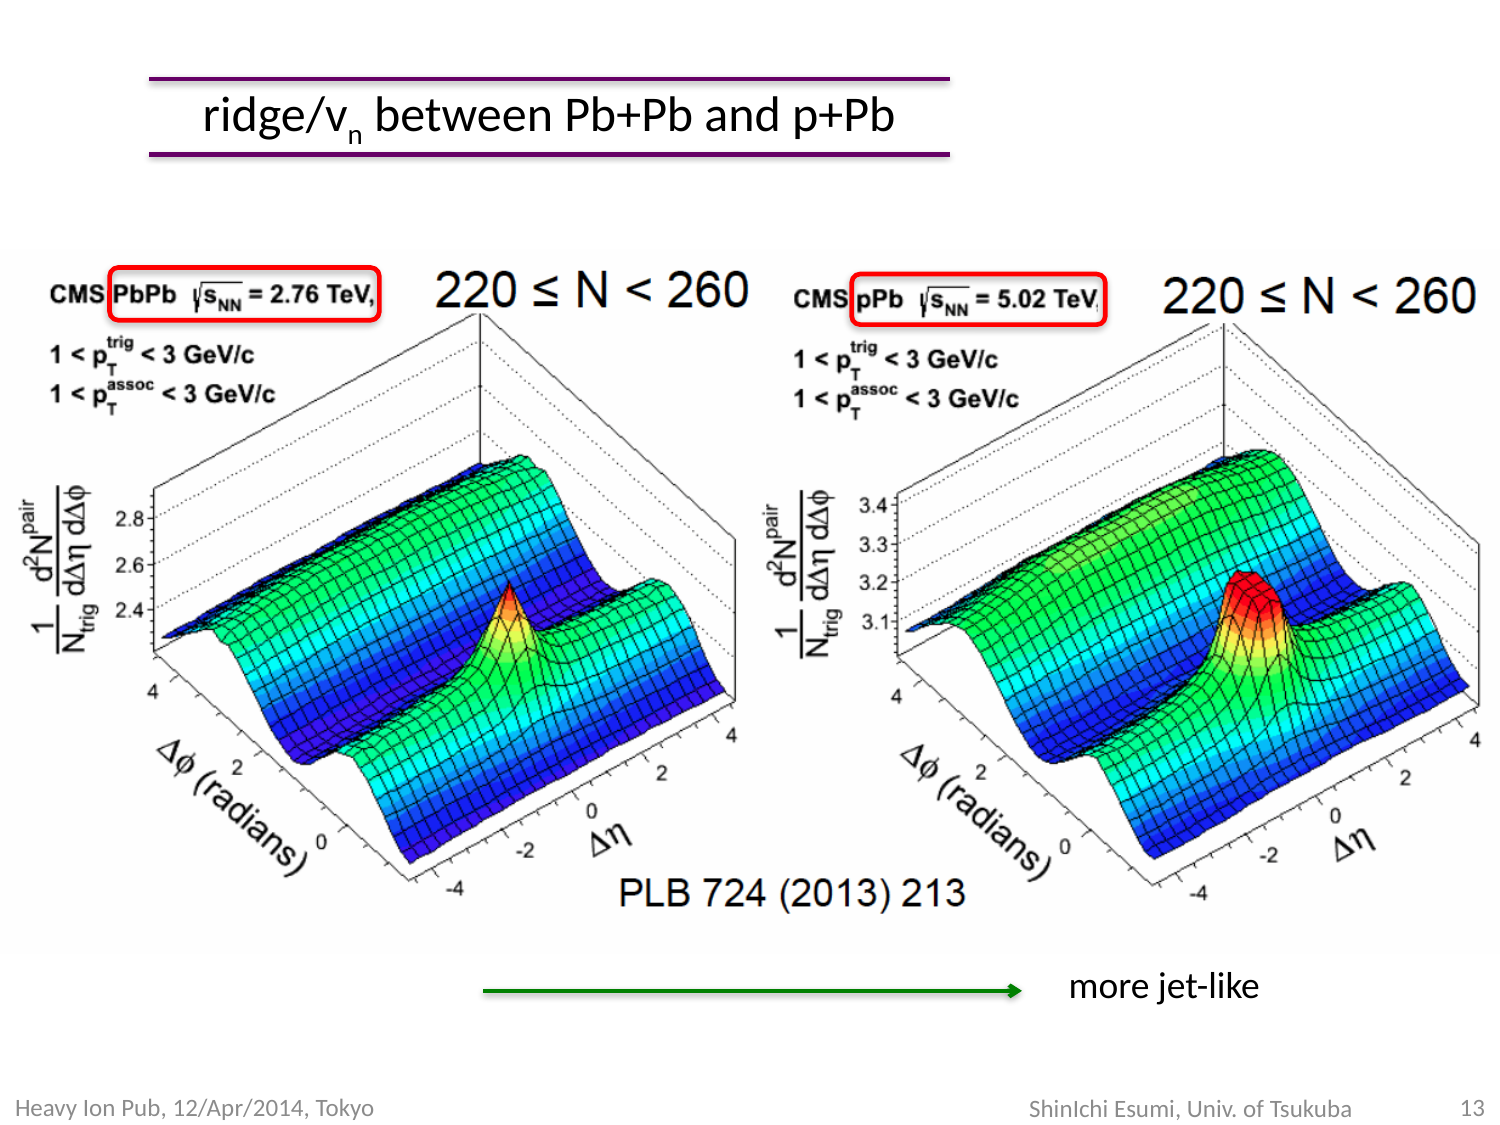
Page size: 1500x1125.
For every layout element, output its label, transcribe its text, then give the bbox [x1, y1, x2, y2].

slide_number 13 [1402, 1087, 1500, 1125]
footer ShinIchi Esumi, Univ. of Tsukuba [1001, 1087, 1381, 1125]
text_box ridge/vn between Pb+Pb and p+Pb [149, 89, 950, 151]
slide_number Heavy Ion Pub, 12/Apr/2014, Tokyo [0, 1087, 405, 1125]
picture [0, 249, 1500, 954]
text_box more jet-like [1053, 963, 1275, 1013]
